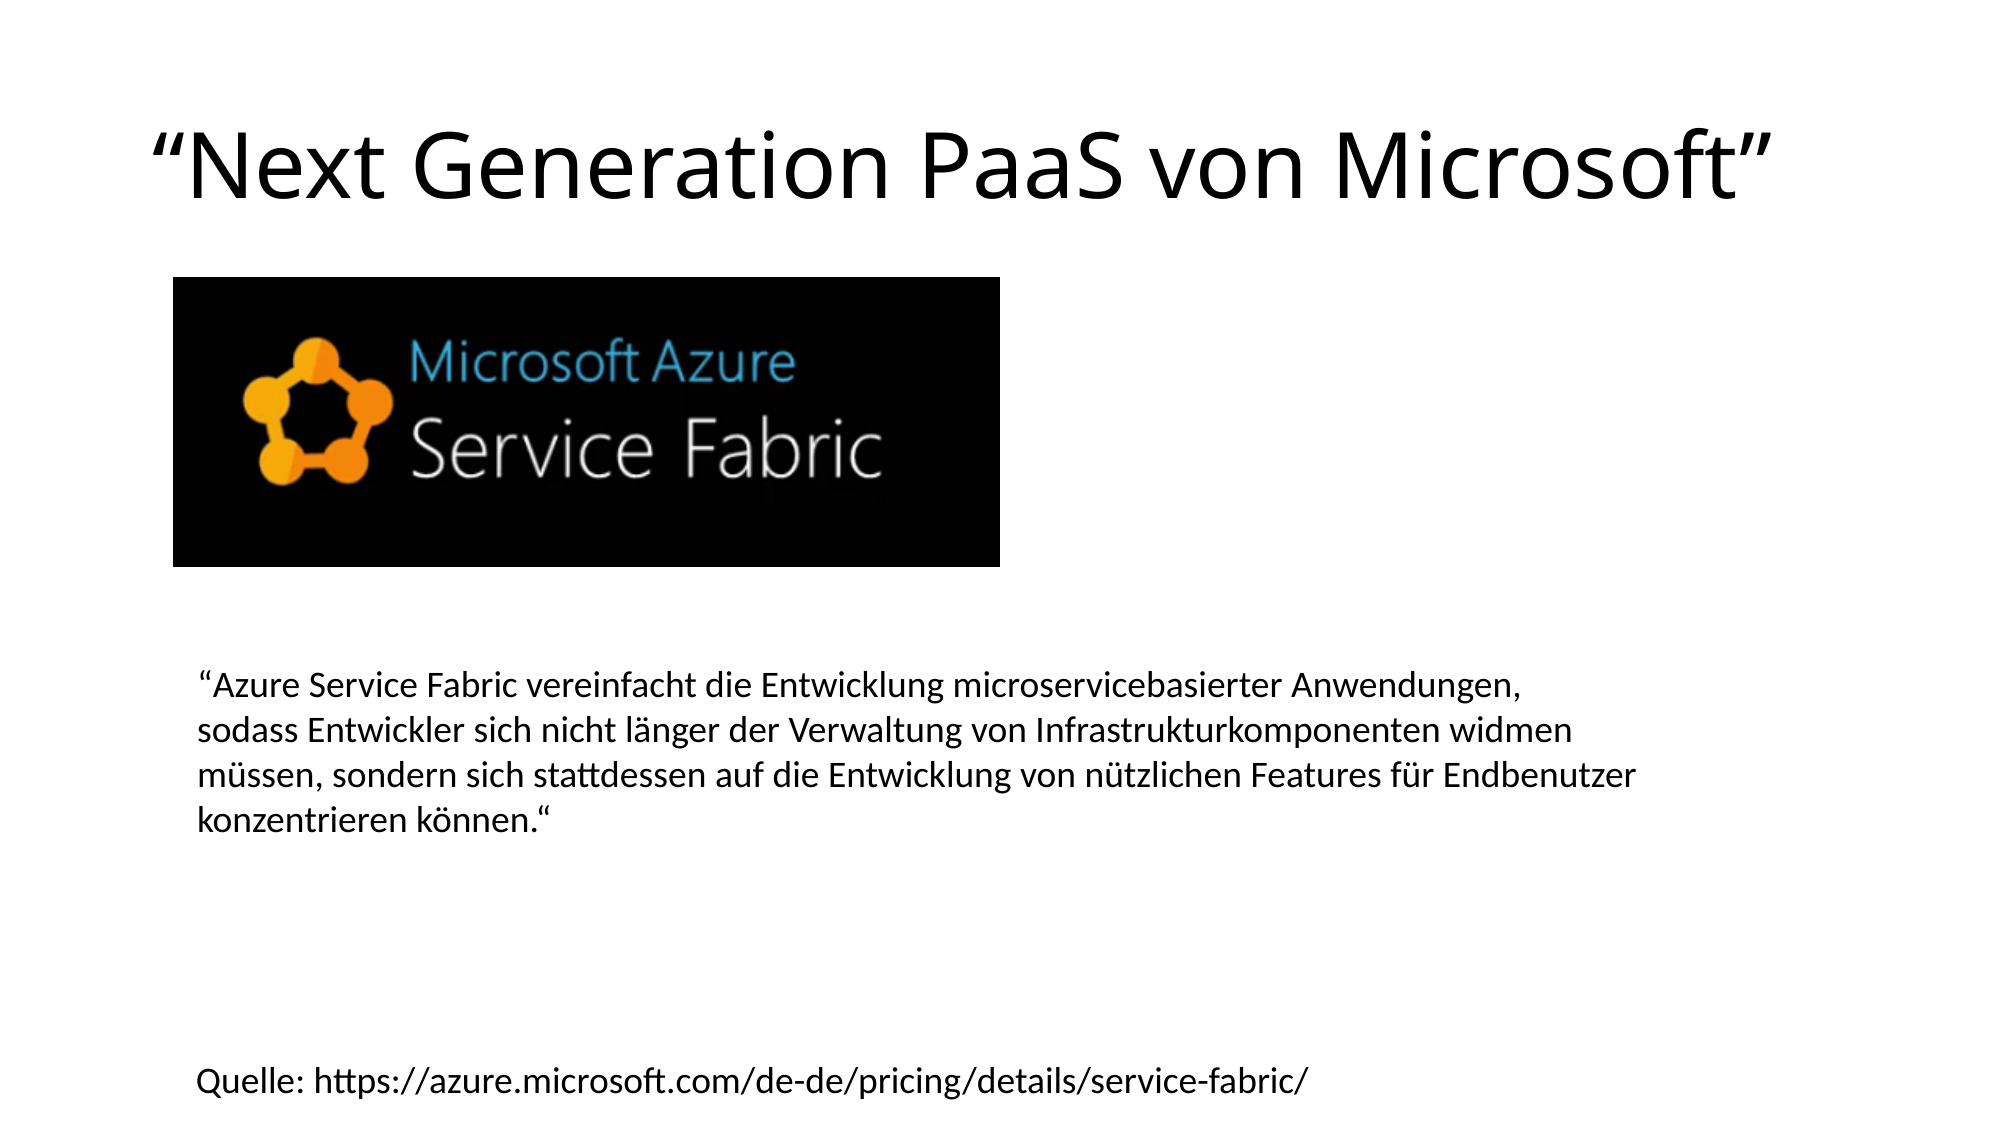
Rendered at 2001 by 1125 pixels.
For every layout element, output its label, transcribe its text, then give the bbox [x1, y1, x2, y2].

picture [173, 277, 1000, 567]
text_box Quelle: https://azure.microsoft.com/de-de/pricing/details/service-fabric/ [181, 1048, 1325, 1109]
text_box “Azure Service Fabric vereinfacht die Entwicklung microservicebasierter Anwendungen, sodass Entwickler sich nicht länger der Verwaltung von Infrastrukturkomponenten widmen müssen, sondern sich stattdessen auf die Entwicklung von nützlichen Features für Endbenutzer konzentrieren können.“ [182, 653, 1663, 893]
title “Next Generation PaaS von Microsoft” [137, 59, 1863, 278]
